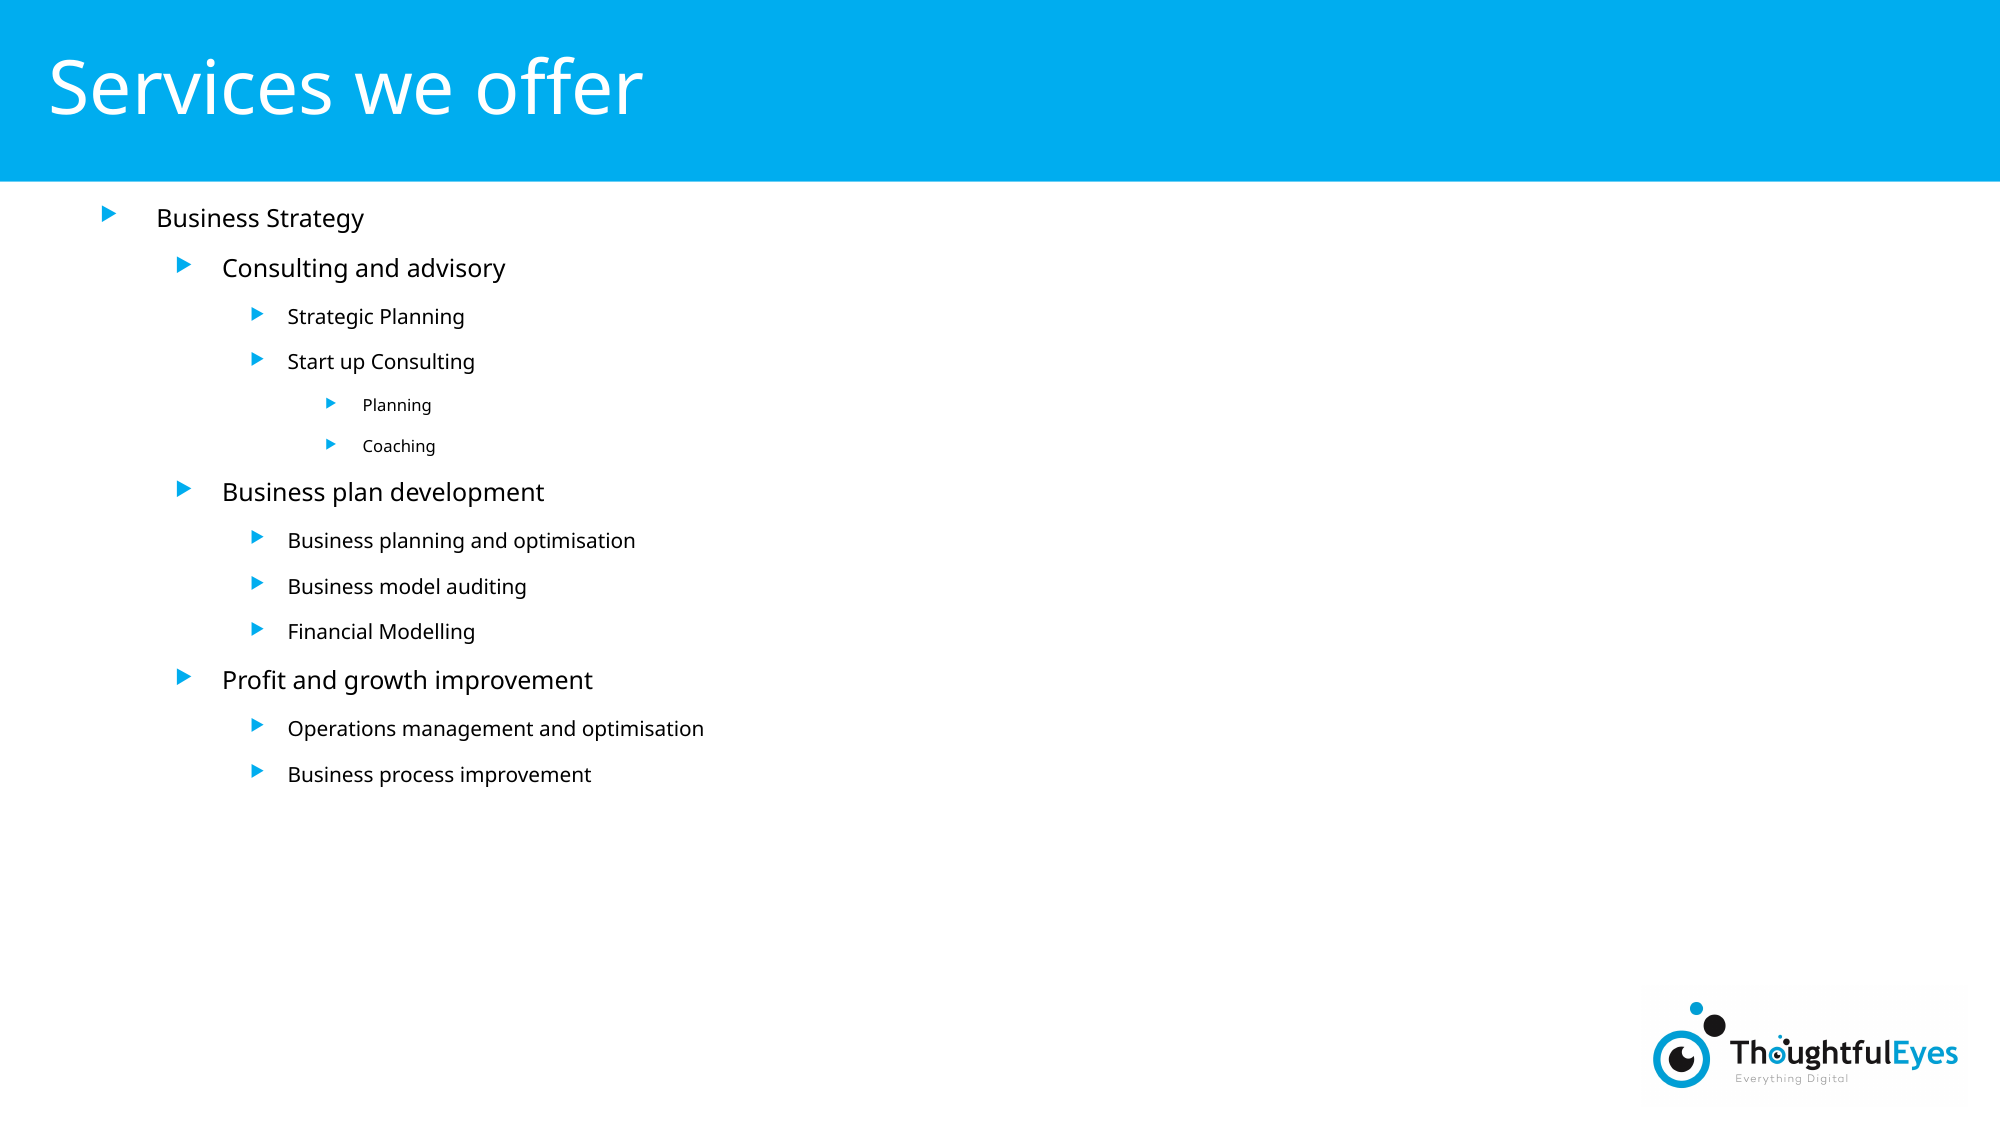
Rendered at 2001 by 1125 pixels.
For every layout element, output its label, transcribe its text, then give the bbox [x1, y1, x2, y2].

title Services we offer [34, 32, 1725, 149]
list Business Strategy Consulting and advisory Strategic Planning Start up Consulting Planning Coaching Business plan development Business planning and optimisation Business model auditing Financial Modelling Profit and growth improvement Operations management and optimisation Business process improvement [85, 194, 1915, 1109]
picture [1915, 985, 1968, 1107]
